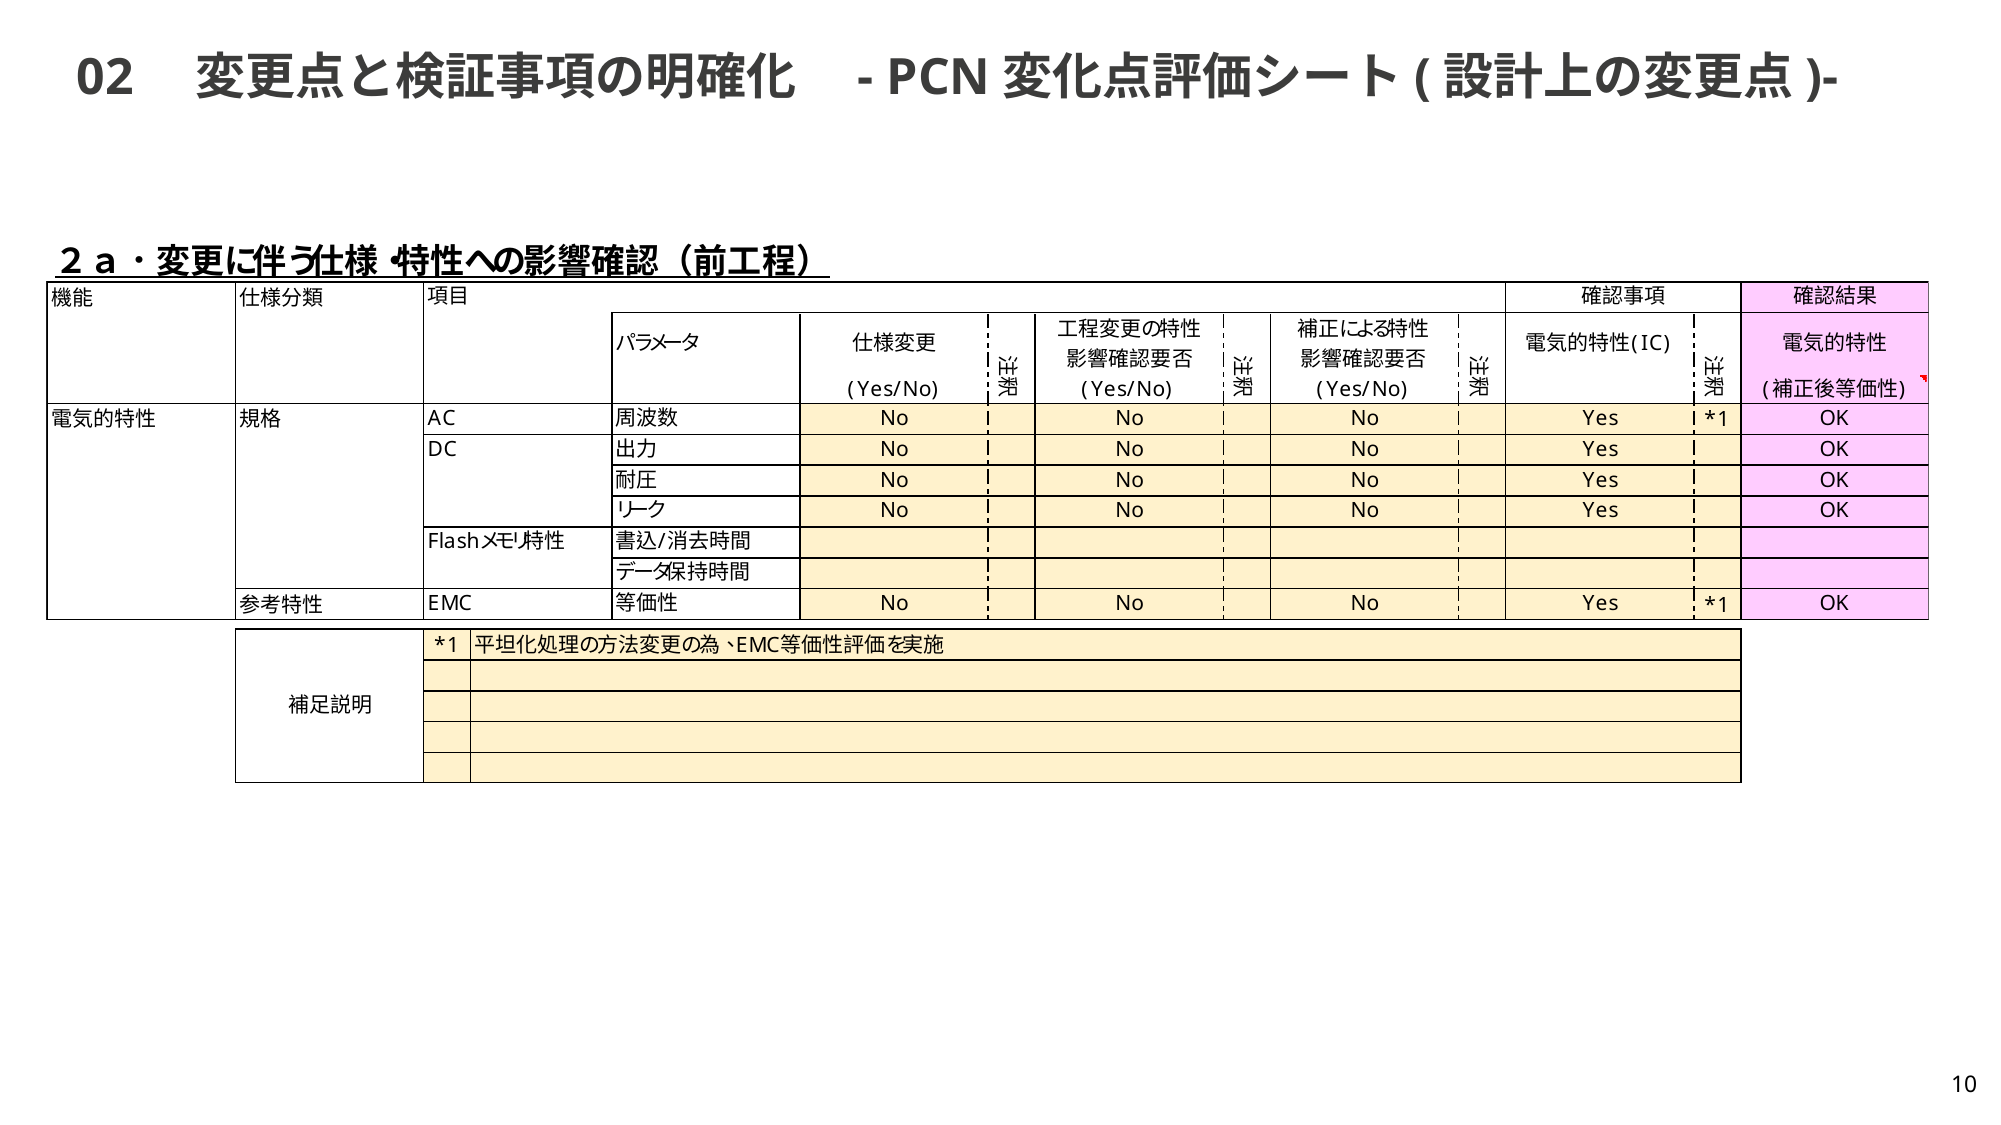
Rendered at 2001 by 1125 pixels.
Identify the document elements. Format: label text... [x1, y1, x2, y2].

title 02 変更点と検証事項の明確化 - PCN変化点評価シート(設計上の変更点)- [0, 0, 2000, 123]
picture [46, 235, 1931, 785]
